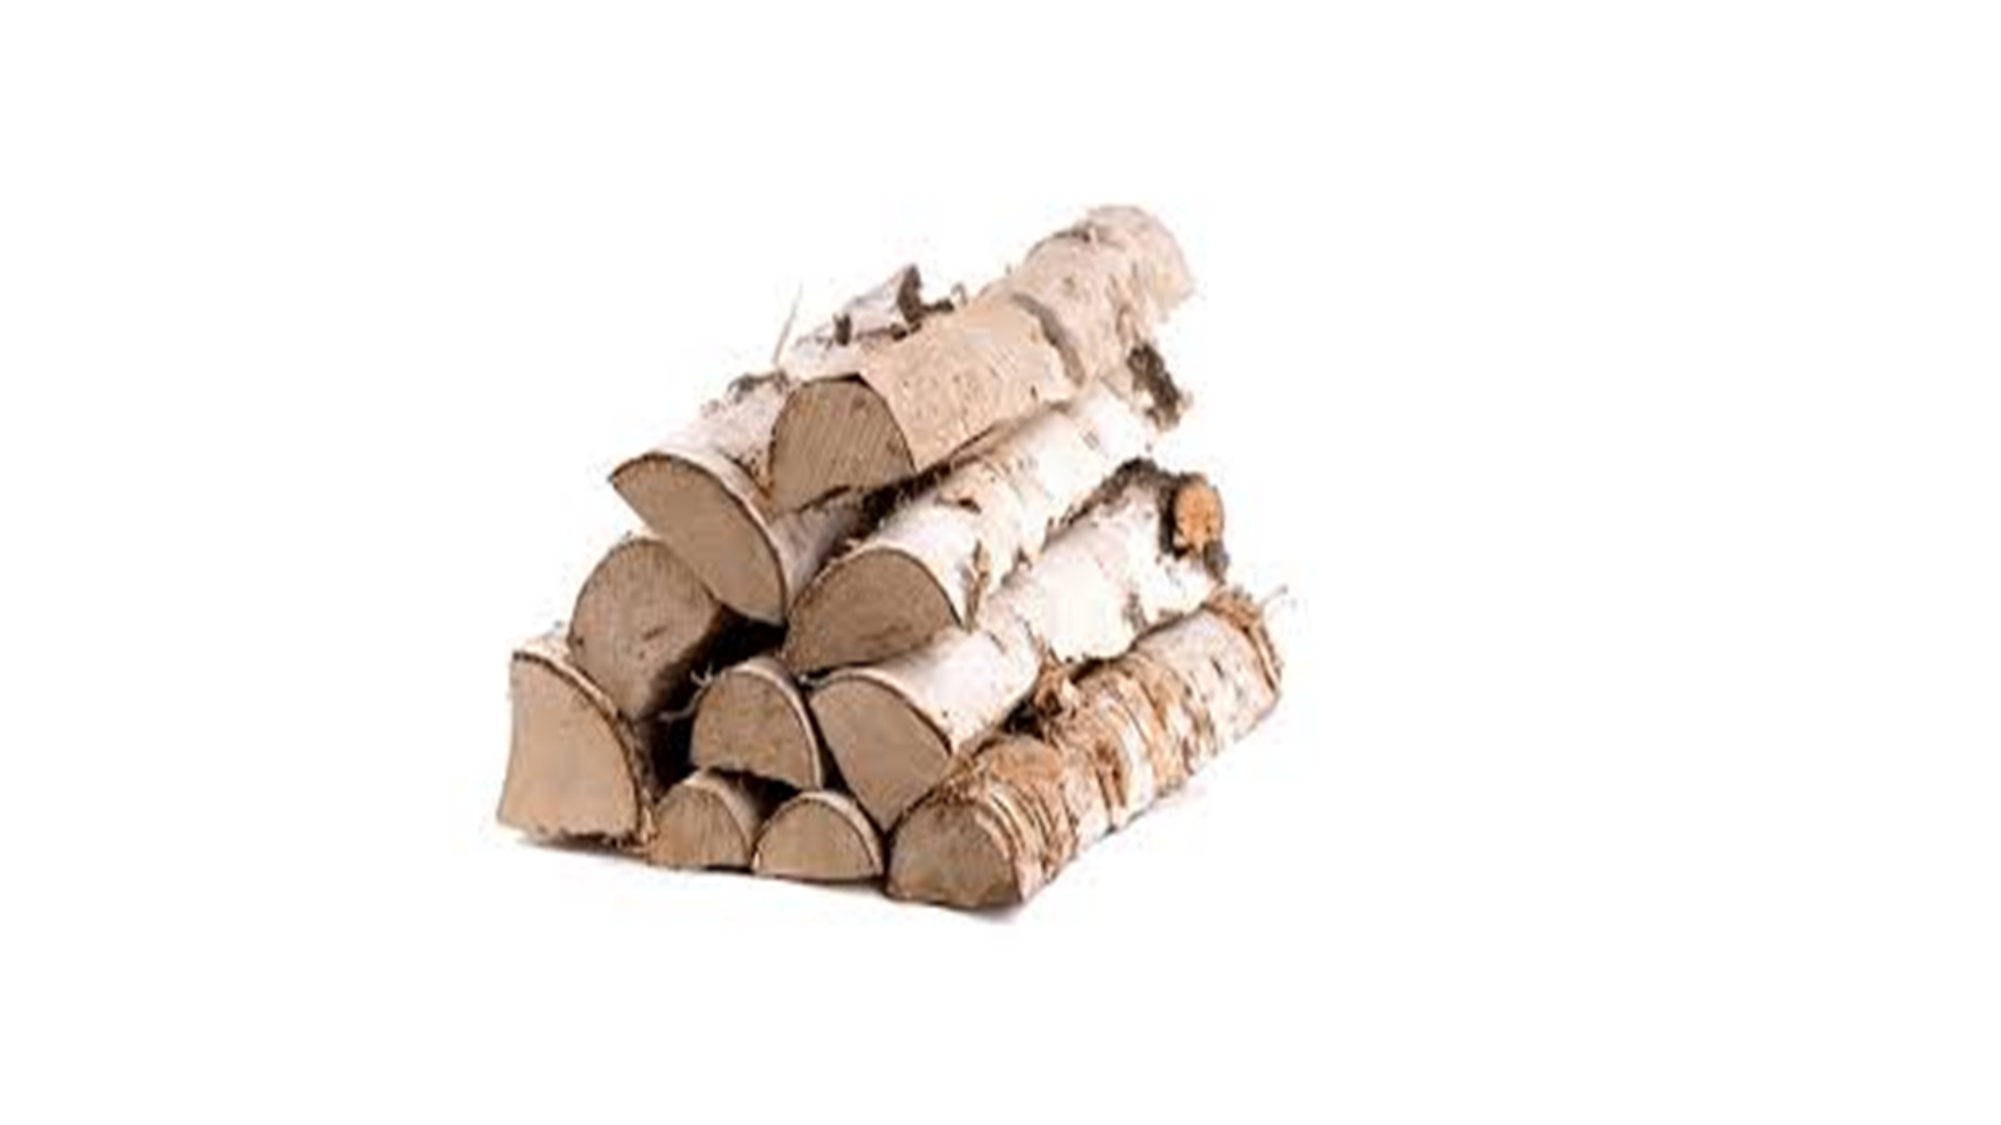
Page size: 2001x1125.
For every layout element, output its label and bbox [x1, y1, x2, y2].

list [452, 129, 1325, 1006]
